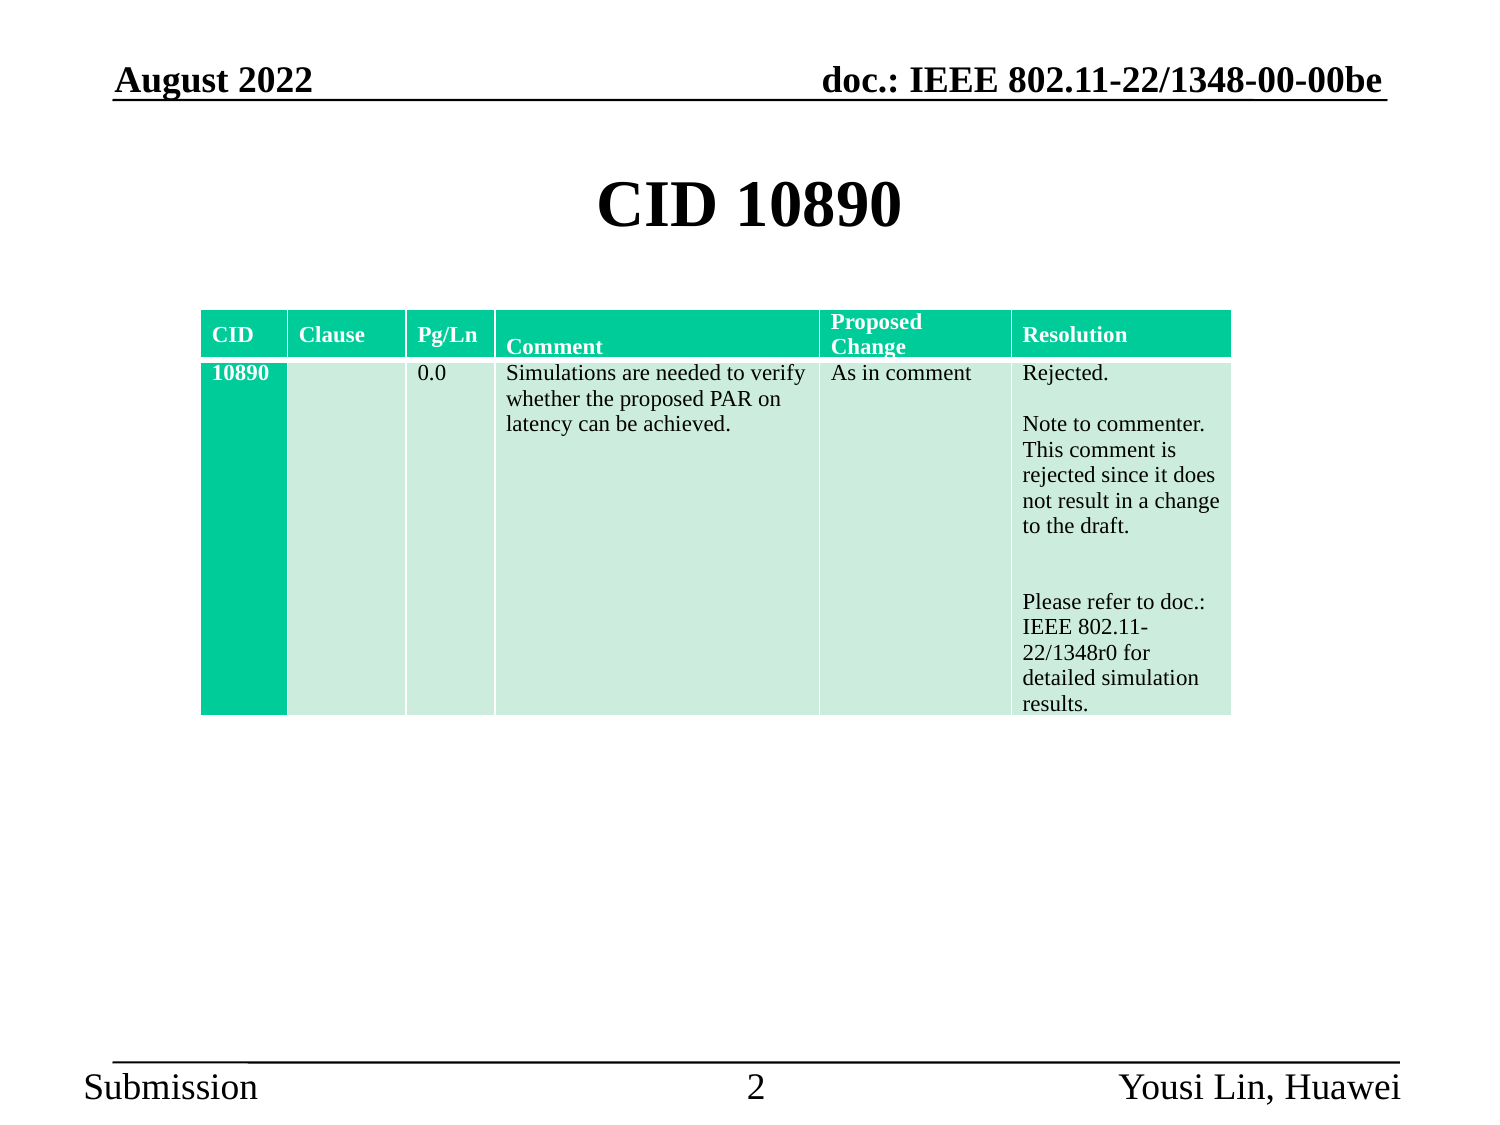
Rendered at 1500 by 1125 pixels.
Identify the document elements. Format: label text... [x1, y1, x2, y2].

table_header Resolution [1012, 310, 1231, 357]
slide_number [114, 0, 316, 101]
title CID 10890 [112, 112, 1388, 288]
table_cell 10890 [201, 363, 287, 715]
footer Yousi Lin, Huawei [1115, 1061, 1402, 1125]
table_cell Simulations are needed to verify whether the proposed PAR on latency can be achieved. [496, 363, 819, 715]
table_header Pg/Ln [407, 310, 494, 357]
slide_number 2 [712, 1061, 800, 1093]
table_header CID [201, 310, 287, 357]
table_header Proposed Change [820, 310, 1011, 357]
table_header Comment [496, 310, 819, 357]
table_cell Rejected. Note to commenter. This comment is rejected since it does not result in a change to the draft. Please refer to doc.: IEEE 802.11-22/1348r0 for detailed simulation results. [1012, 363, 1231, 715]
table_cell [288, 363, 405, 715]
table_cell 0.0 [407, 363, 494, 715]
table_cell As in comment [820, 363, 1011, 715]
table_header Clause [288, 310, 405, 357]
